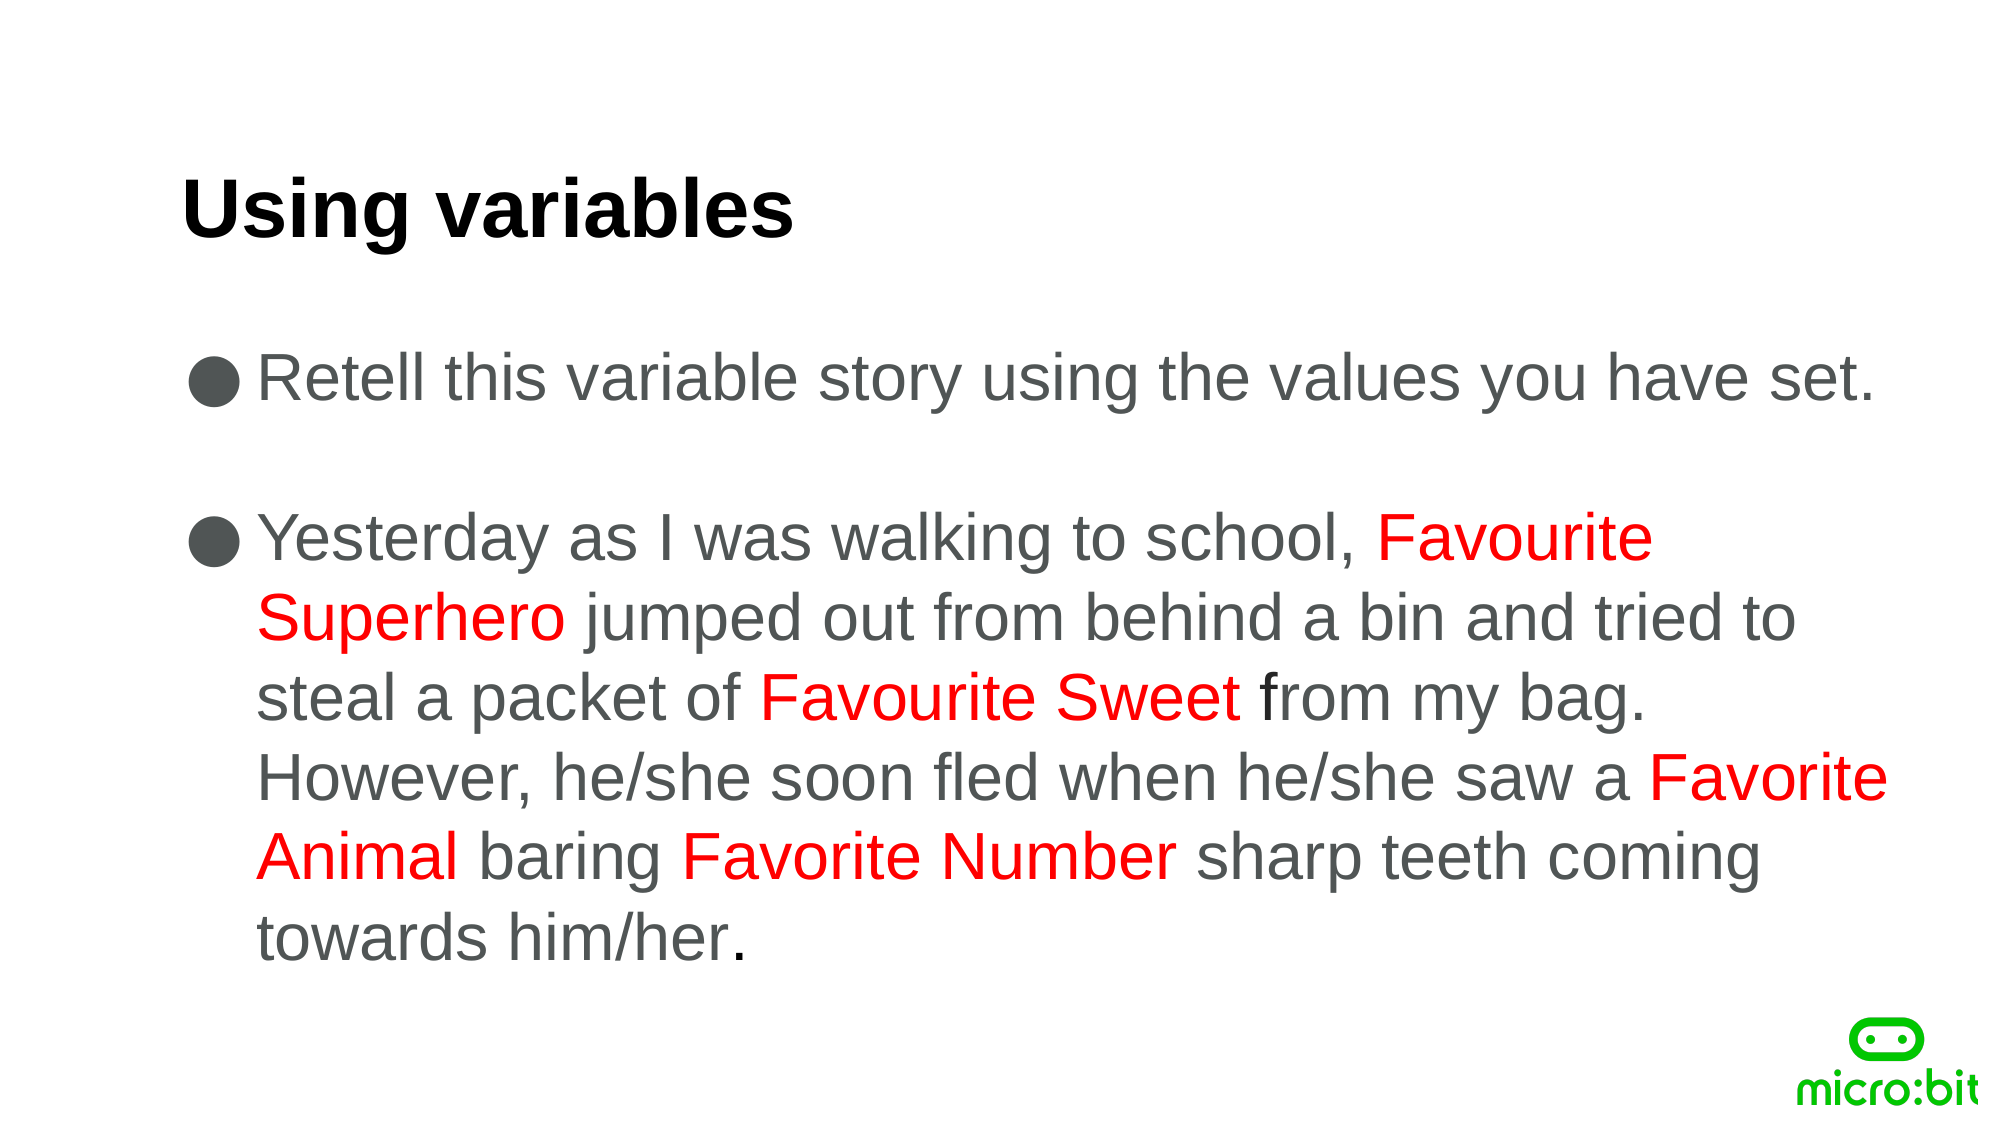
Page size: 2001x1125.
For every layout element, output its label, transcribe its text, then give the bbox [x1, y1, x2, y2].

text_box Using variables Retell this variable story using the values you have set. Yesterday as I was walking to school, Favourite Superhero jumped out from behind a bin and tried to steal a packet of Favourite Sweet from my bag. However, he/she soon fled when he/she saw a Favorite Animal baring Favorite Number sharp teeth coming towards him/her. [166, 60, 1918, 884]
picture [1797, 1017, 1978, 1106]
